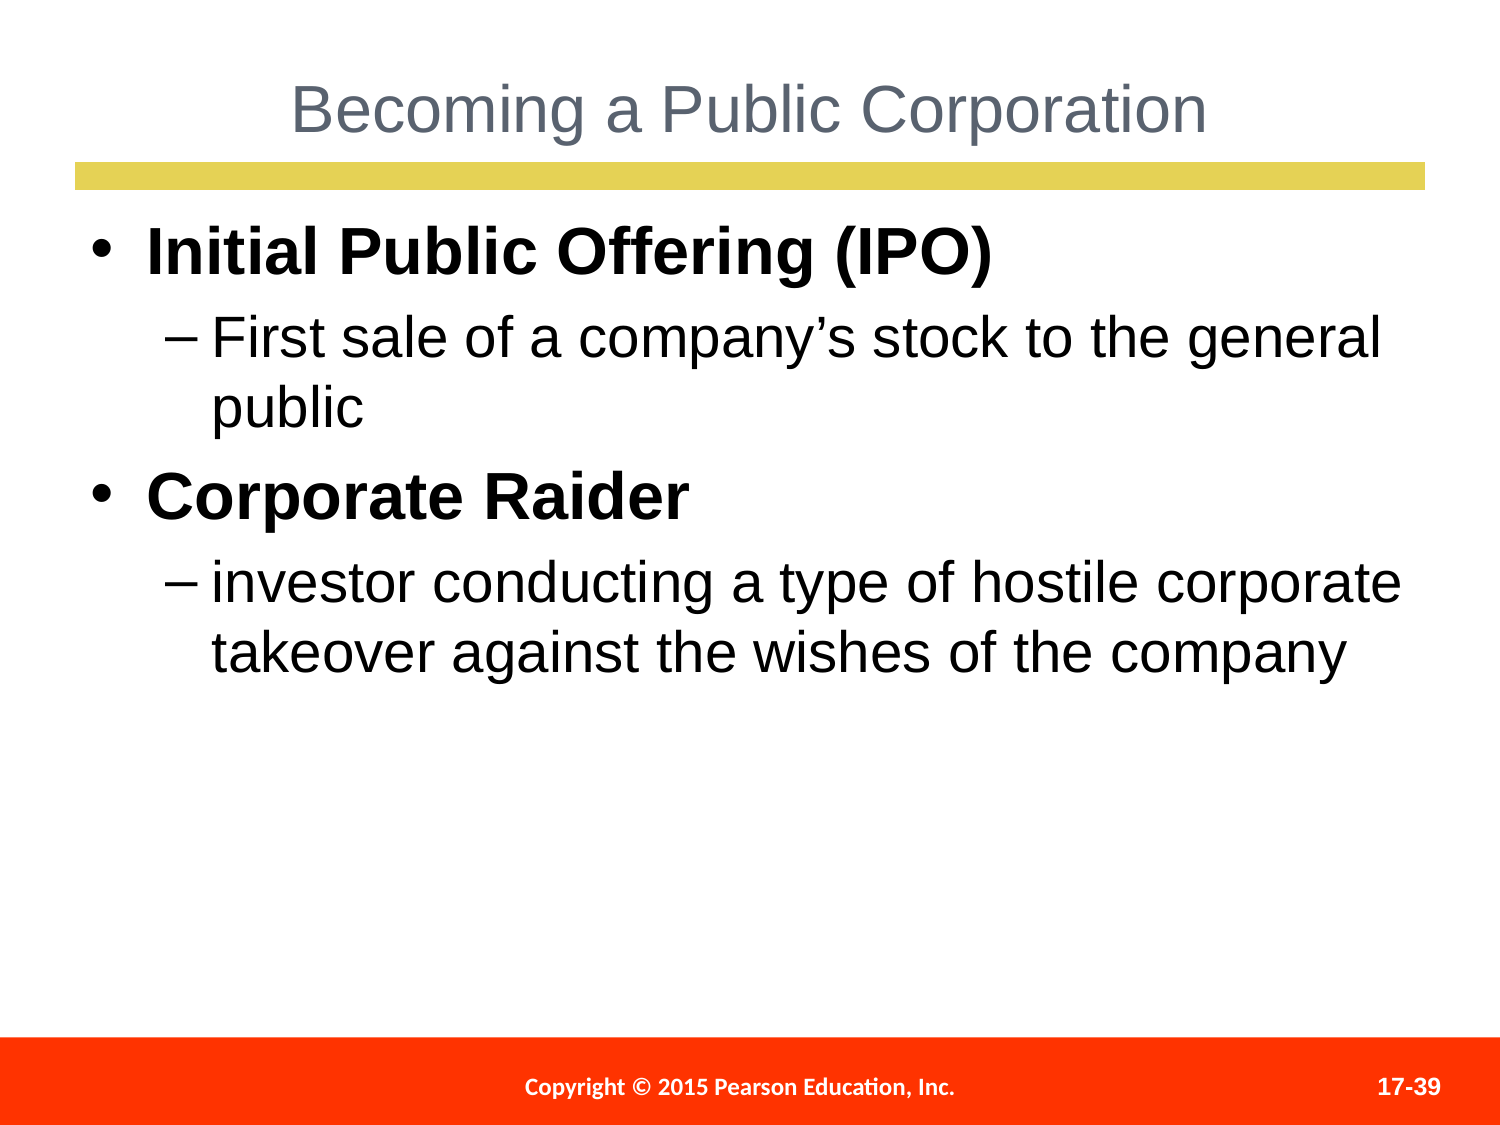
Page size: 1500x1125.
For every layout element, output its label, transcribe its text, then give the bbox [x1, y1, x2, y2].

list Initial Public Offering (IPO) First sale of a company’s stock to the general public Corporate Raider investor conducting a type of hostile corporate takeover against the wishes of the company [74, 199, 1426, 1006]
title Becoming a Public Corporation [74, 12, 1426, 199]
